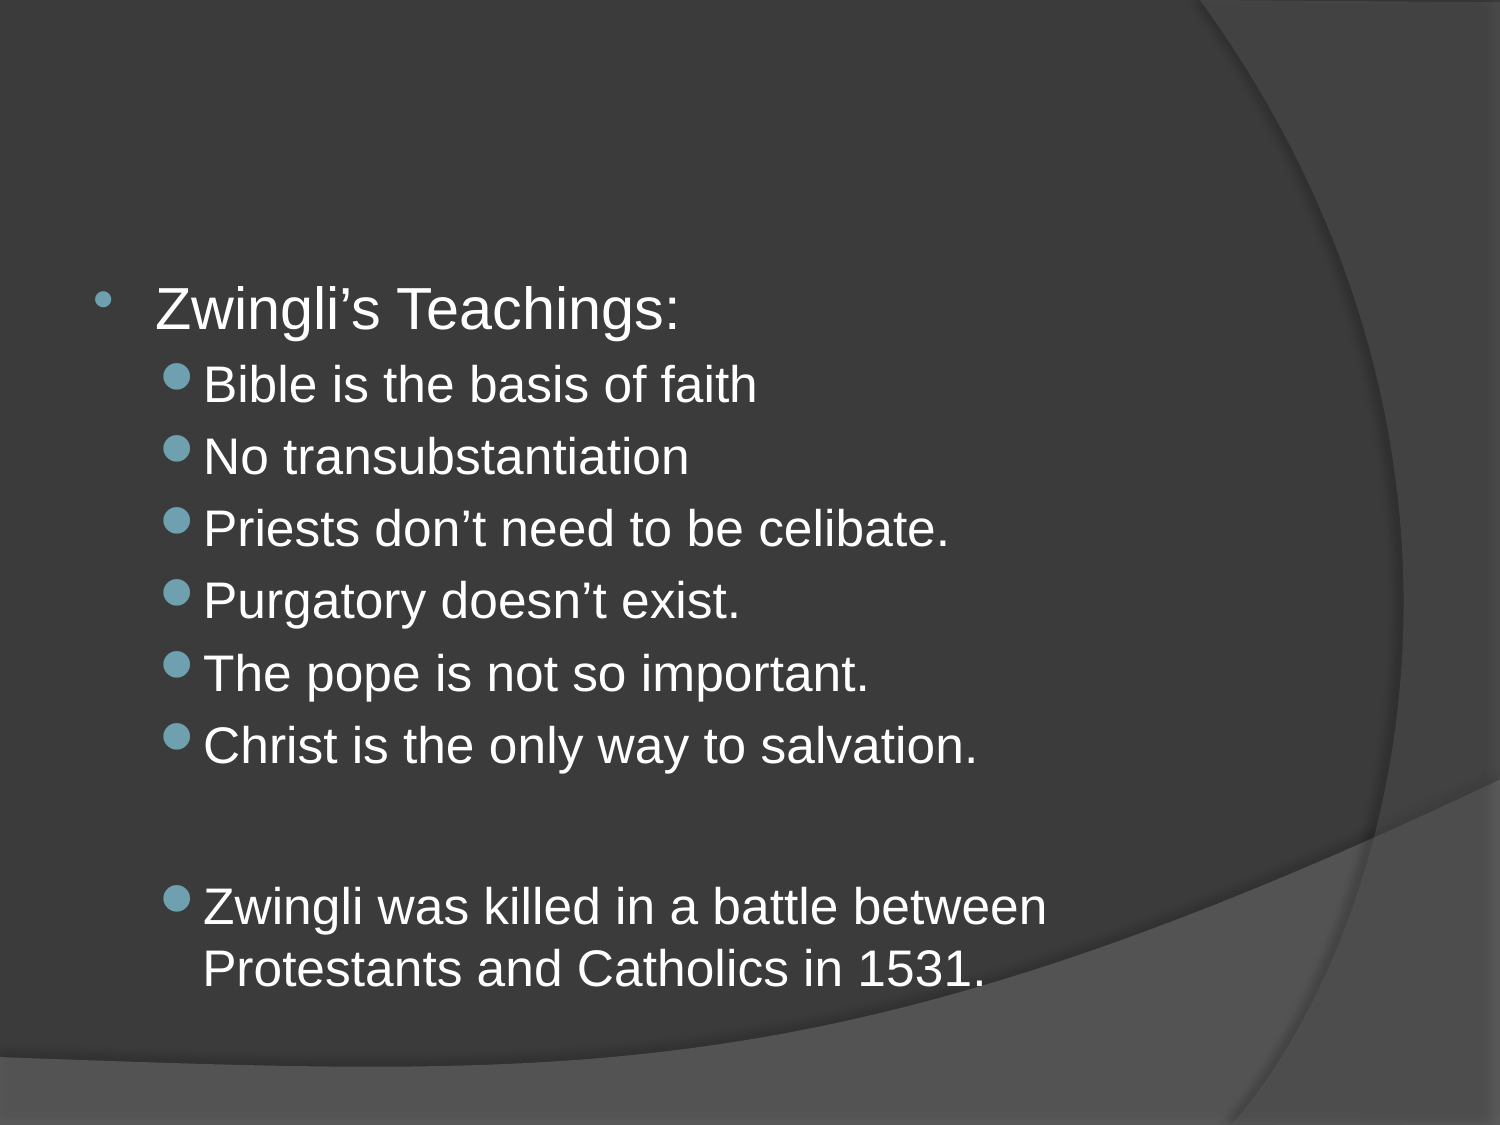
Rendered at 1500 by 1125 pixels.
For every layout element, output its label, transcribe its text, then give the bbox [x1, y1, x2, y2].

list Zwingli’s Teachings: Bible is the basis of faith No transubstantiation Priests don’t need to be celibate. Purgatory doesn’t exist. The pope is not so important. Christ is the only way to salvation. Zwingli was killed in a battle between Protestants and Catholics in 1531. [75, 262, 1300, 1005]
